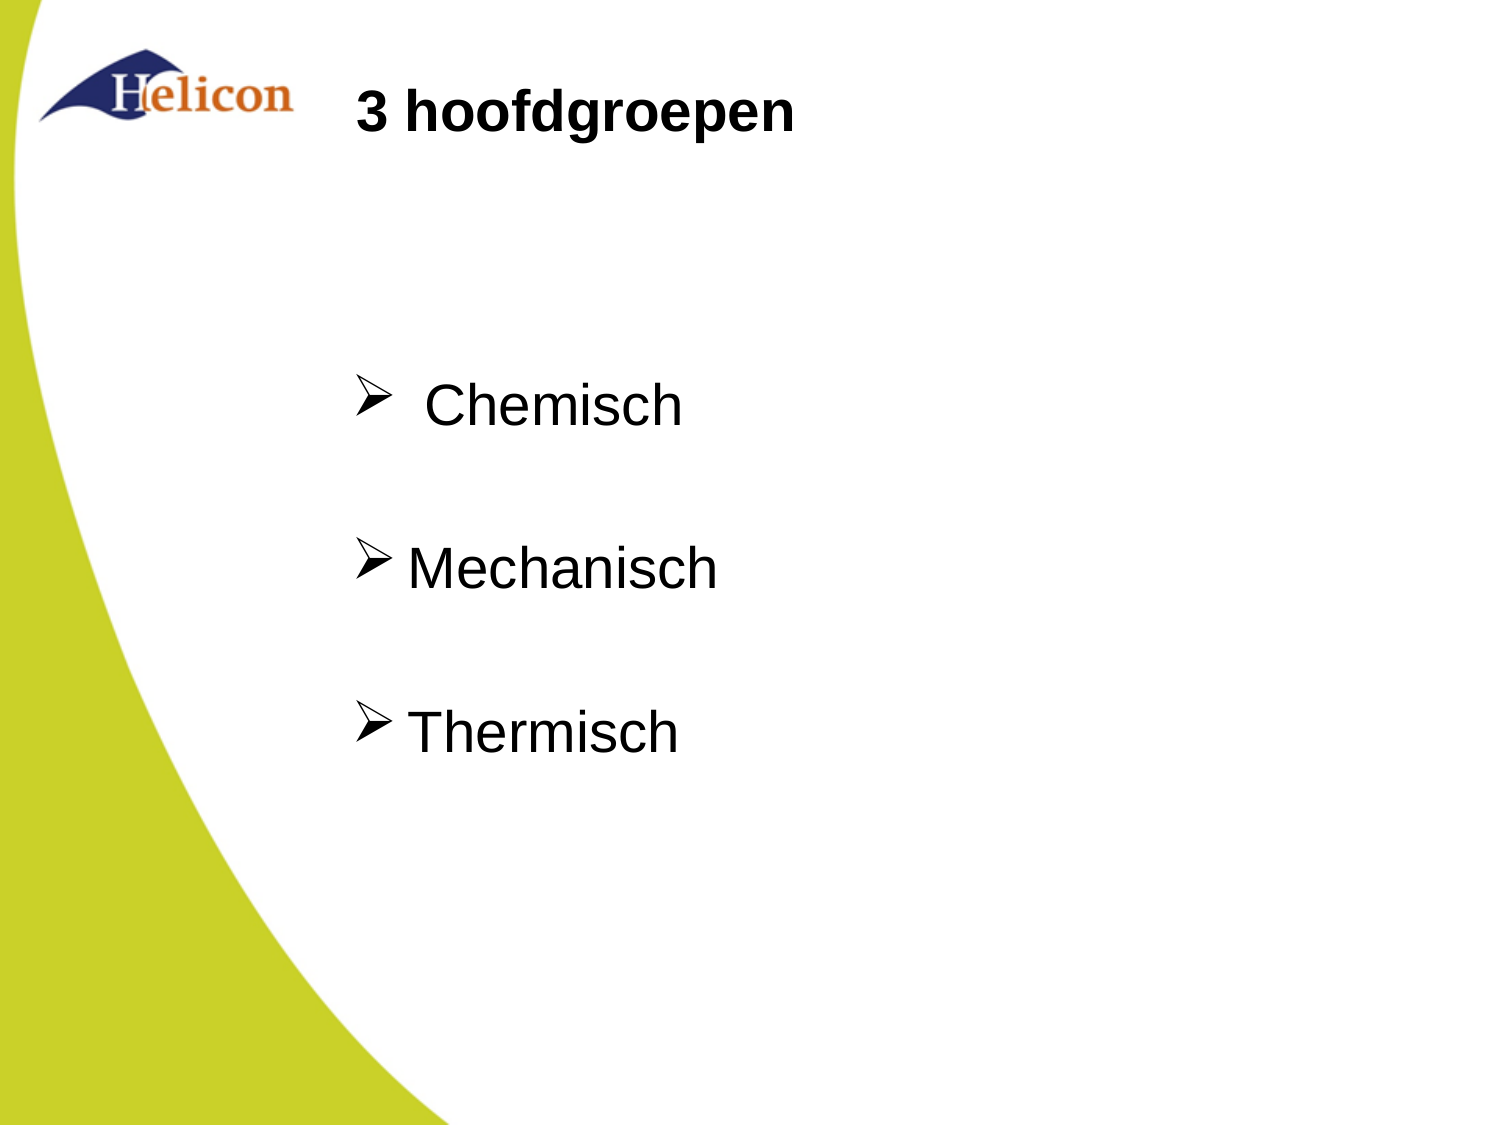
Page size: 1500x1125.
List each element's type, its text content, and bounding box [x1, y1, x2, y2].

list Chemisch Mechanisch Thermisch [336, 196, 1425, 1005]
title 3 hoofdgroepen [324, 54, 1415, 161]
picture [0, 0, 1500, 1125]
